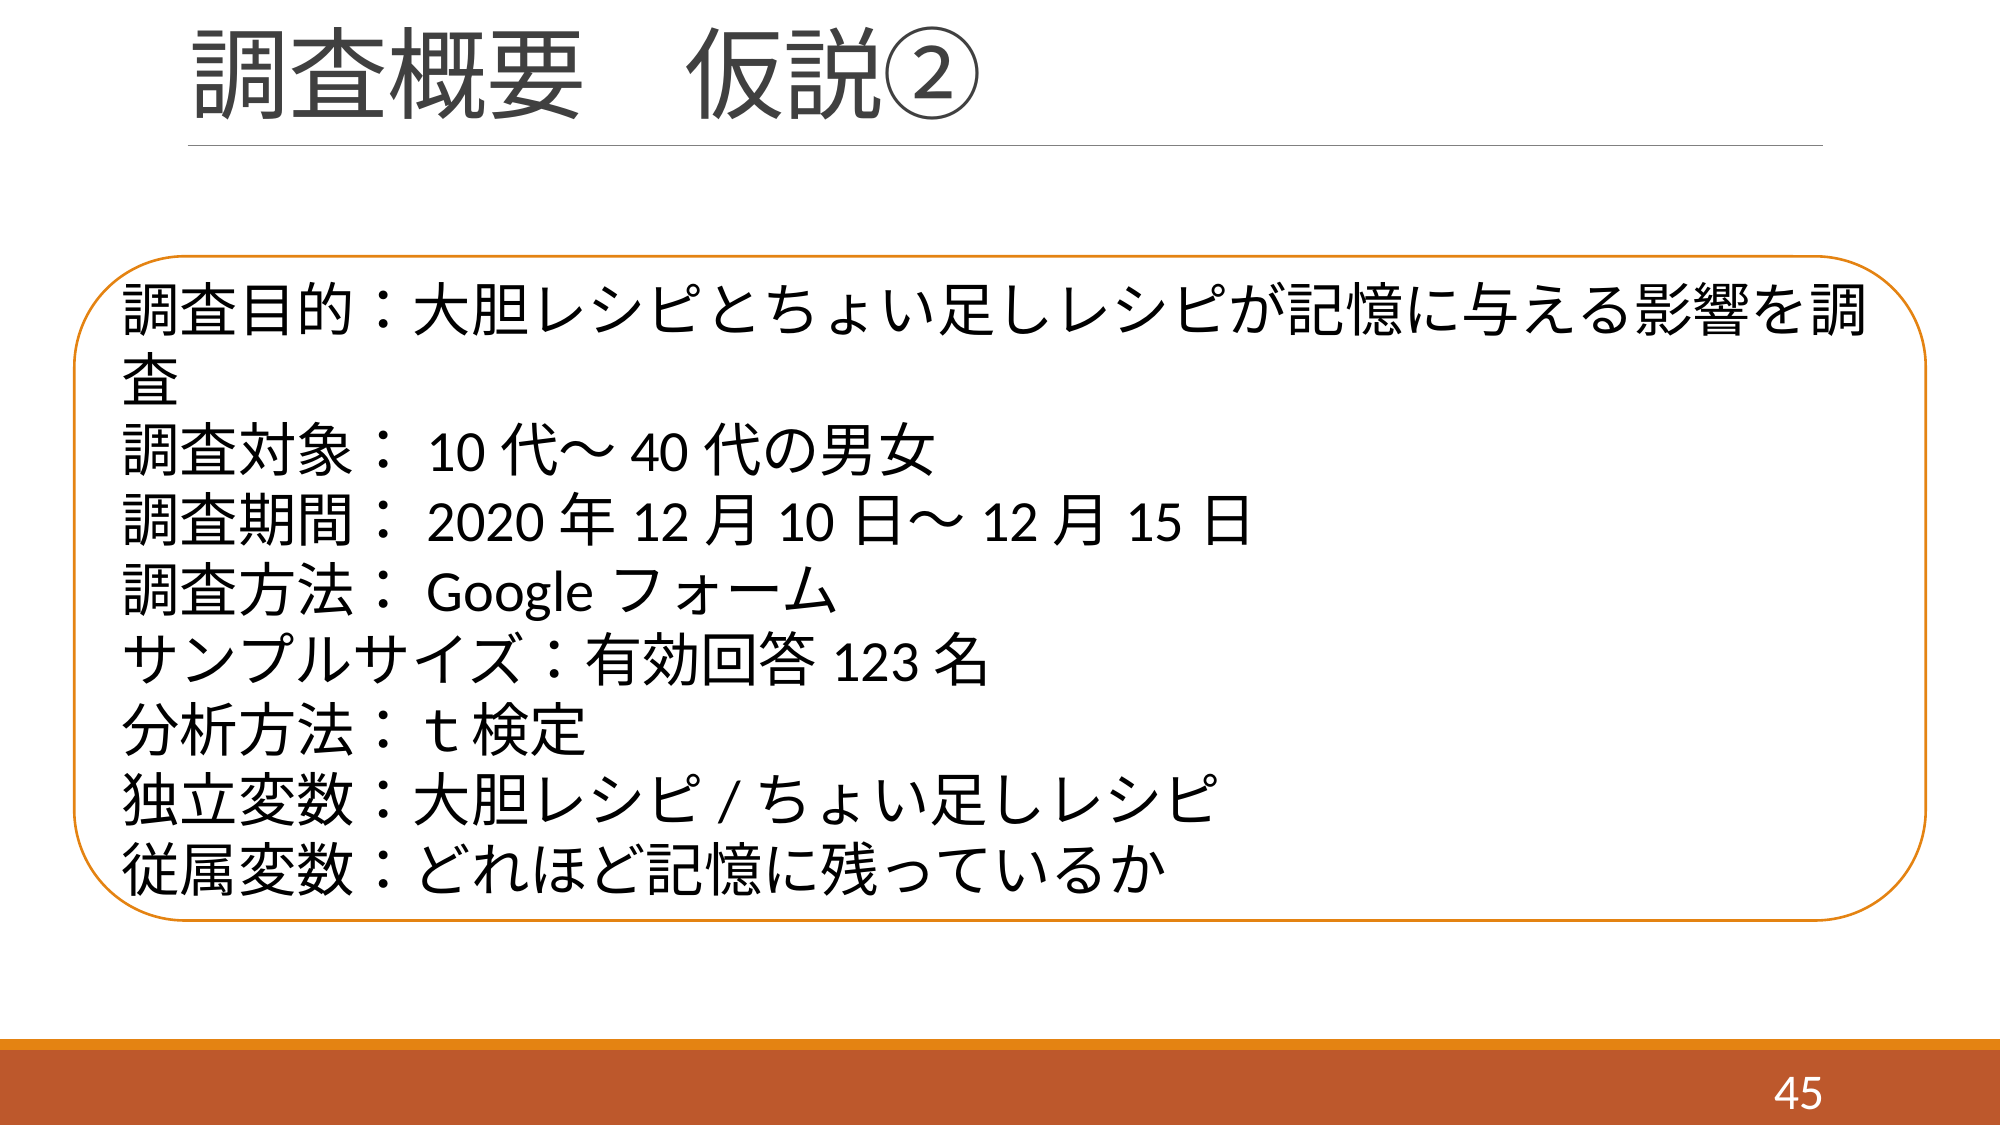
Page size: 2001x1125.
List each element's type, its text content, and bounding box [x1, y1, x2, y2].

text_box 調査目的：大胆レシピとちょい足しレシピが記憶に与える影響を調査 調査対象：10代～40代の男女 調査期間：2020年12月10日～12月15日 調査方法：Googleフォーム サンプルサイズ：有効回答123名 分析方法：ｔ検定 独立変数：大胆レシピ/ちょい足しレシピ 従属変数：どれほど記憶に残っているか [72, 254, 1928, 922]
slide_number 45 [1624, 1059, 1840, 1120]
title 調査概要 仮説② [174, 13, 1825, 140]
